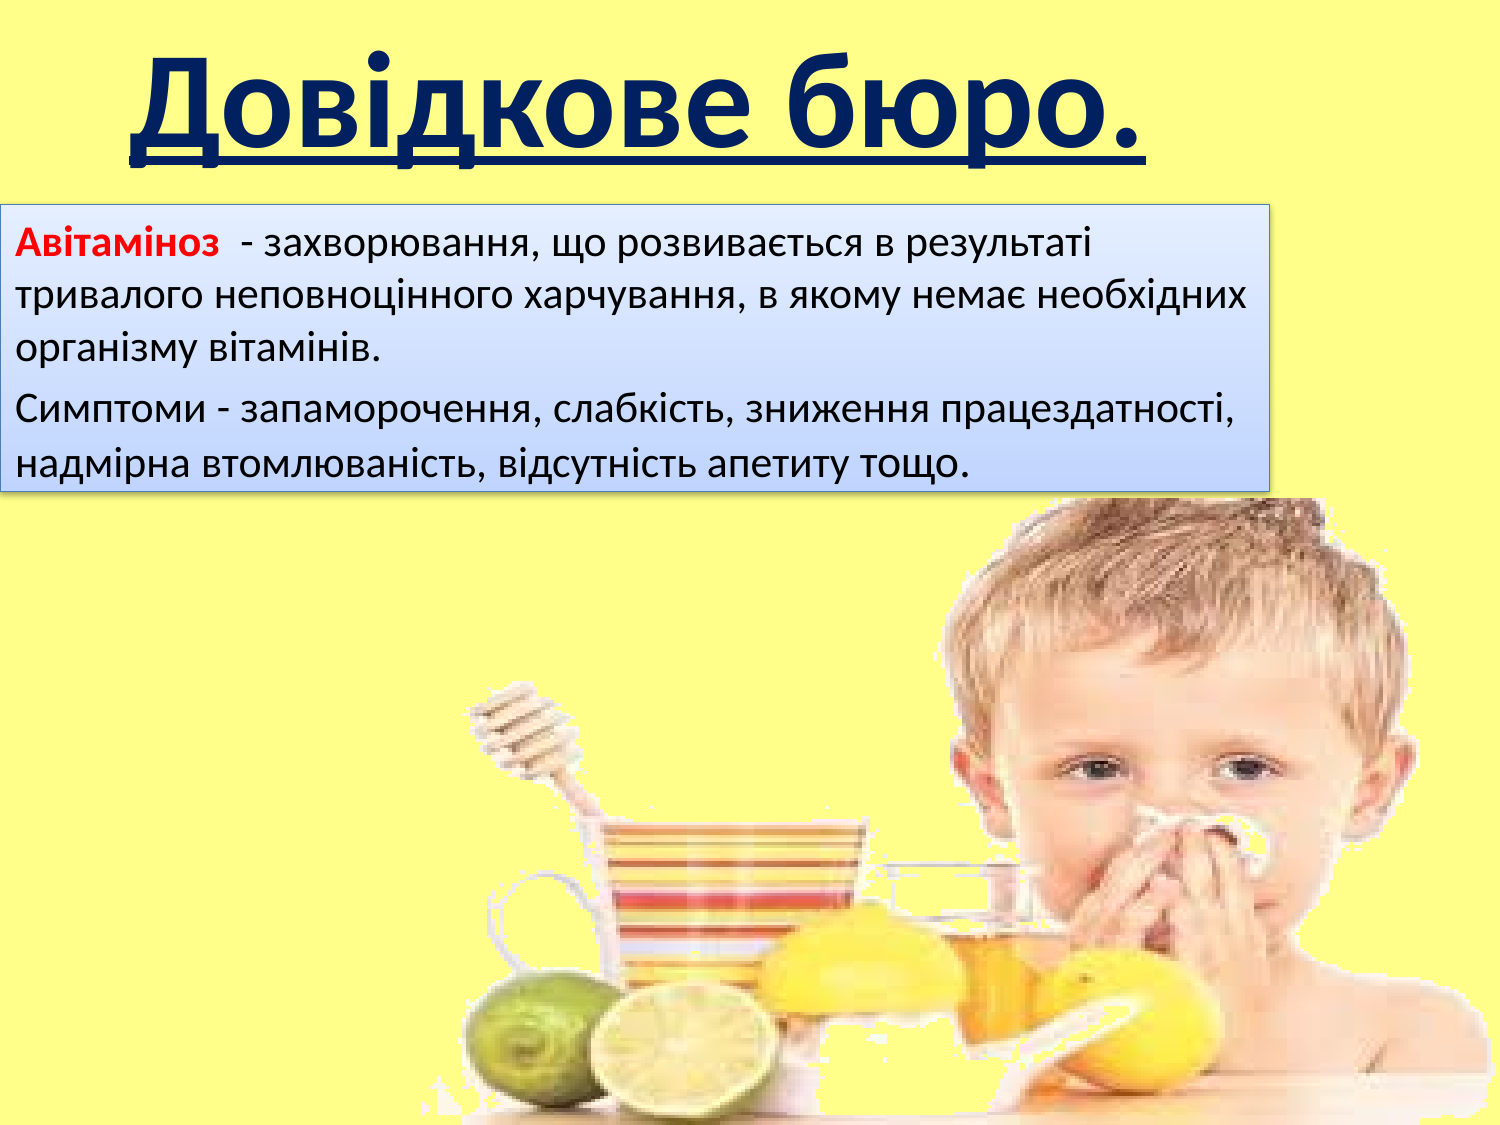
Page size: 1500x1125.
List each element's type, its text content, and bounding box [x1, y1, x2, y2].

picture [421, 498, 1500, 1125]
subtitle Авітаміноз - захворювання, що розвивається в результаті тривалого неповноцінного харчування, в якому немає необхідних організму вітамінів. Симптоми - запаморочення, слабкість, зниження працездатності, надмірна втомлюваність, відсутність апетиту тощо. [0, 204, 1270, 492]
title Довідкове бюро. [0, 0, 1275, 185]
